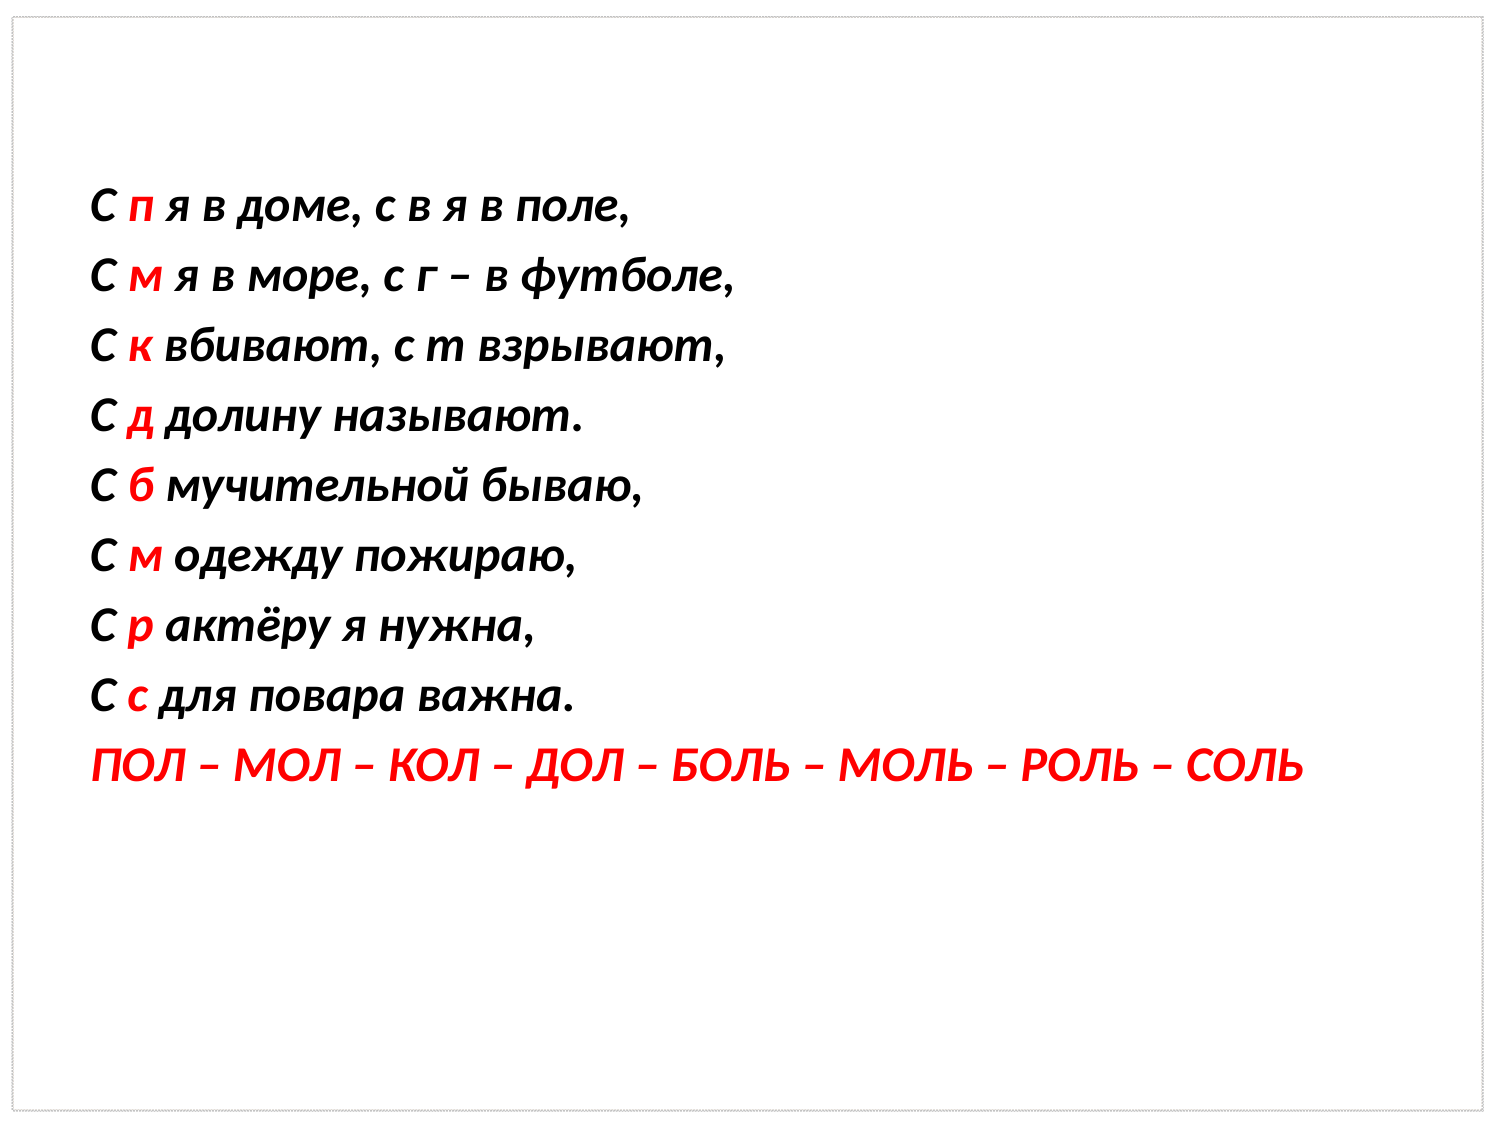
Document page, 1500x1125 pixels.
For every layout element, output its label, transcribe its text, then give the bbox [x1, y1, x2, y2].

list С п я в доме, с в я в поле, С м я в море, с г – в футболе, С к вбивают, с т взрывают, С д долину называют. С б мучительной бываю, С м одежду пожираю, С р актёру я нужна, С с для повара важна. ПОЛ – МОЛ – КОЛ – ДОЛ – БОЛЬ – МОЛЬ – РОЛЬ – СОЛЬ [74, 163, 1426, 1006]
